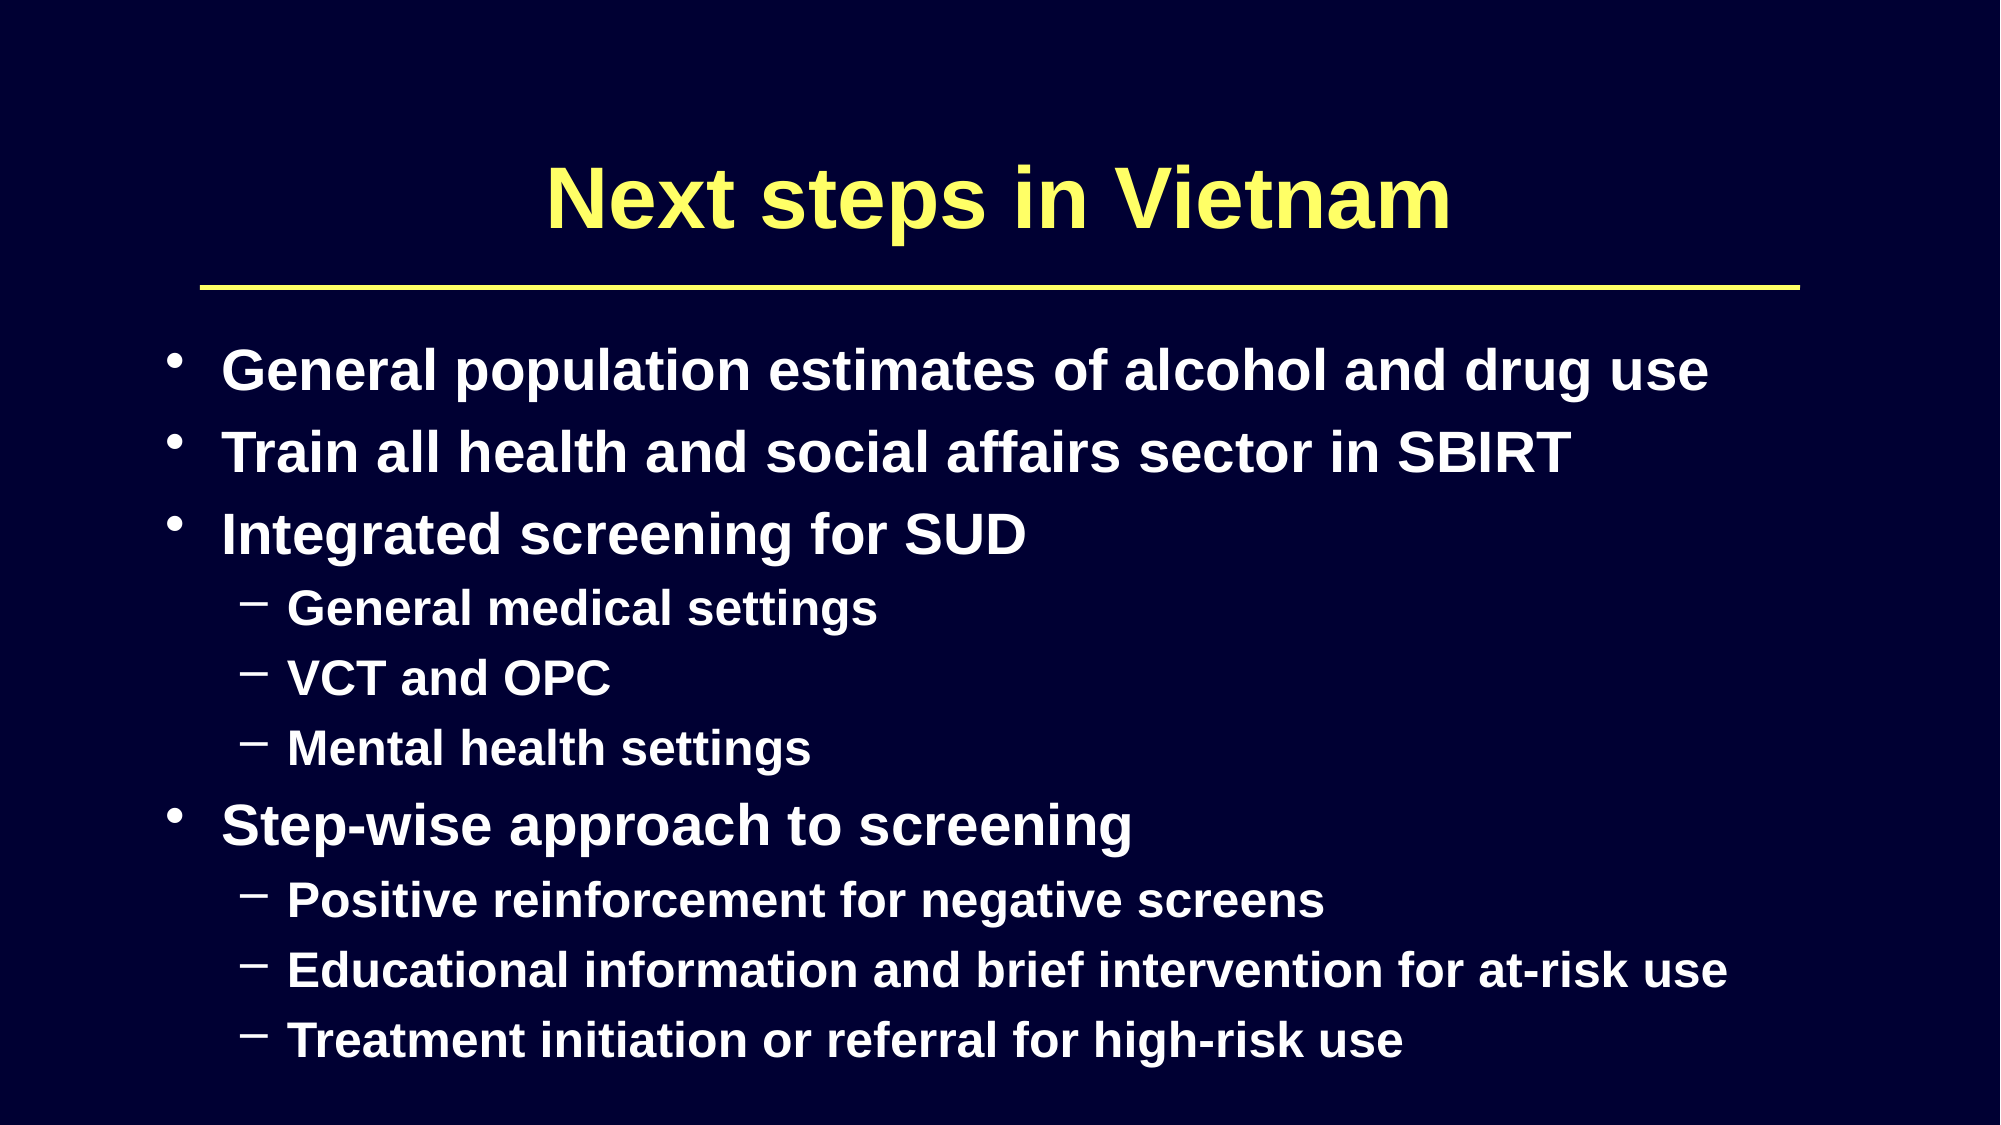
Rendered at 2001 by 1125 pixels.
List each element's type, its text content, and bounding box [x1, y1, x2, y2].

title Next steps in Vietnam [149, 99, 1851, 288]
list General population estimates of alcohol and drug use Train all health and social affairs sector in SBIRT Integrated screening for SUD General medical settings VCT and OPC Mental health settings Step-wise approach to screening Positive reinforcement for negative screens Educational information and brief intervention for at-risk use Treatment initiation or referral for high-risk use [149, 324, 1851, 1088]
